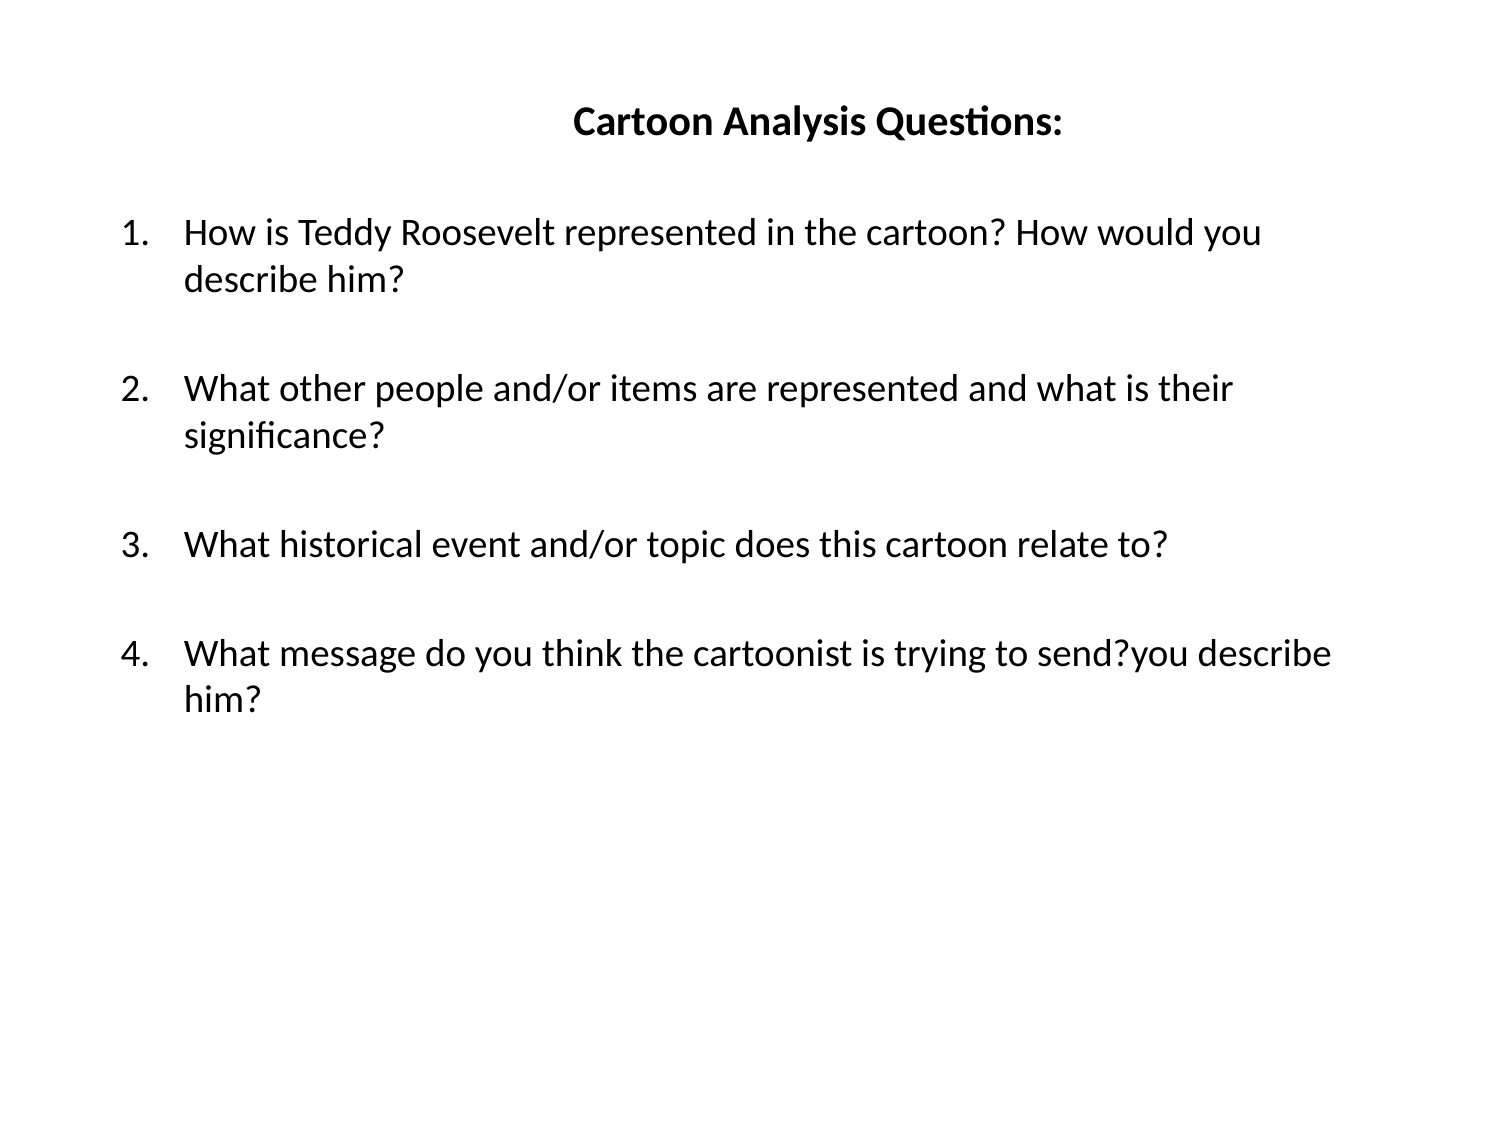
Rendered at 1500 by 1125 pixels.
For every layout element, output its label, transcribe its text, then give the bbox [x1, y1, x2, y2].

subtitle Cartoon Analysis Questions: How is Teddy Roosevelt represented in the cartoon? How would you describe him? What other people and/or items are represented and what is their significance? What historical event and/or topic does this cartoon relate to? What message do you think the cartoonist is trying to send?you describe him? What historical event and/or topic does this cartoon relate to? What message do you think the cartoonist is trying to send? [105, 86, 1406, 1005]
